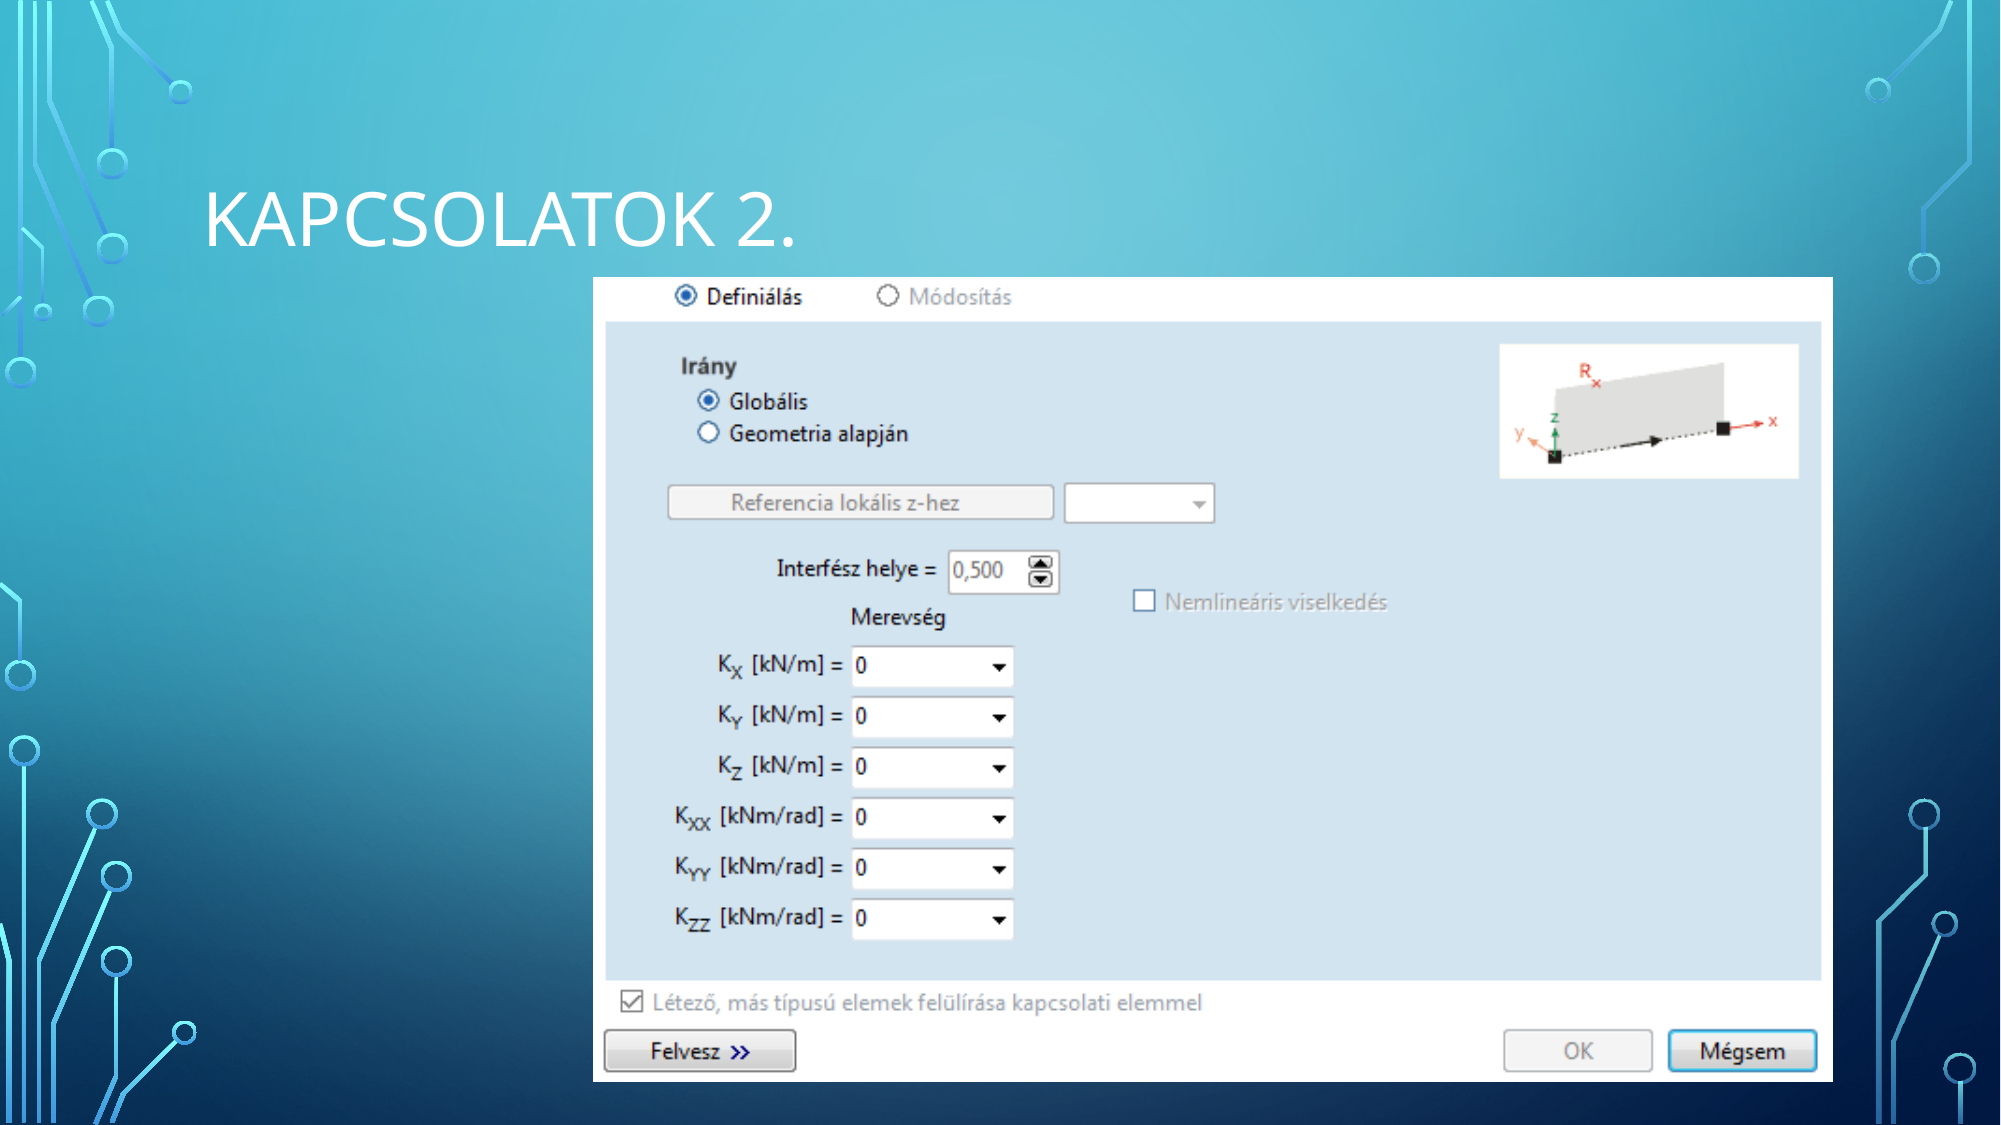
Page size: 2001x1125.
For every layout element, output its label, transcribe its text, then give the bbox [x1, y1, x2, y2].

title Kapcsolatok 2. [187, 101, 1813, 344]
picture [593, 277, 1833, 1082]
